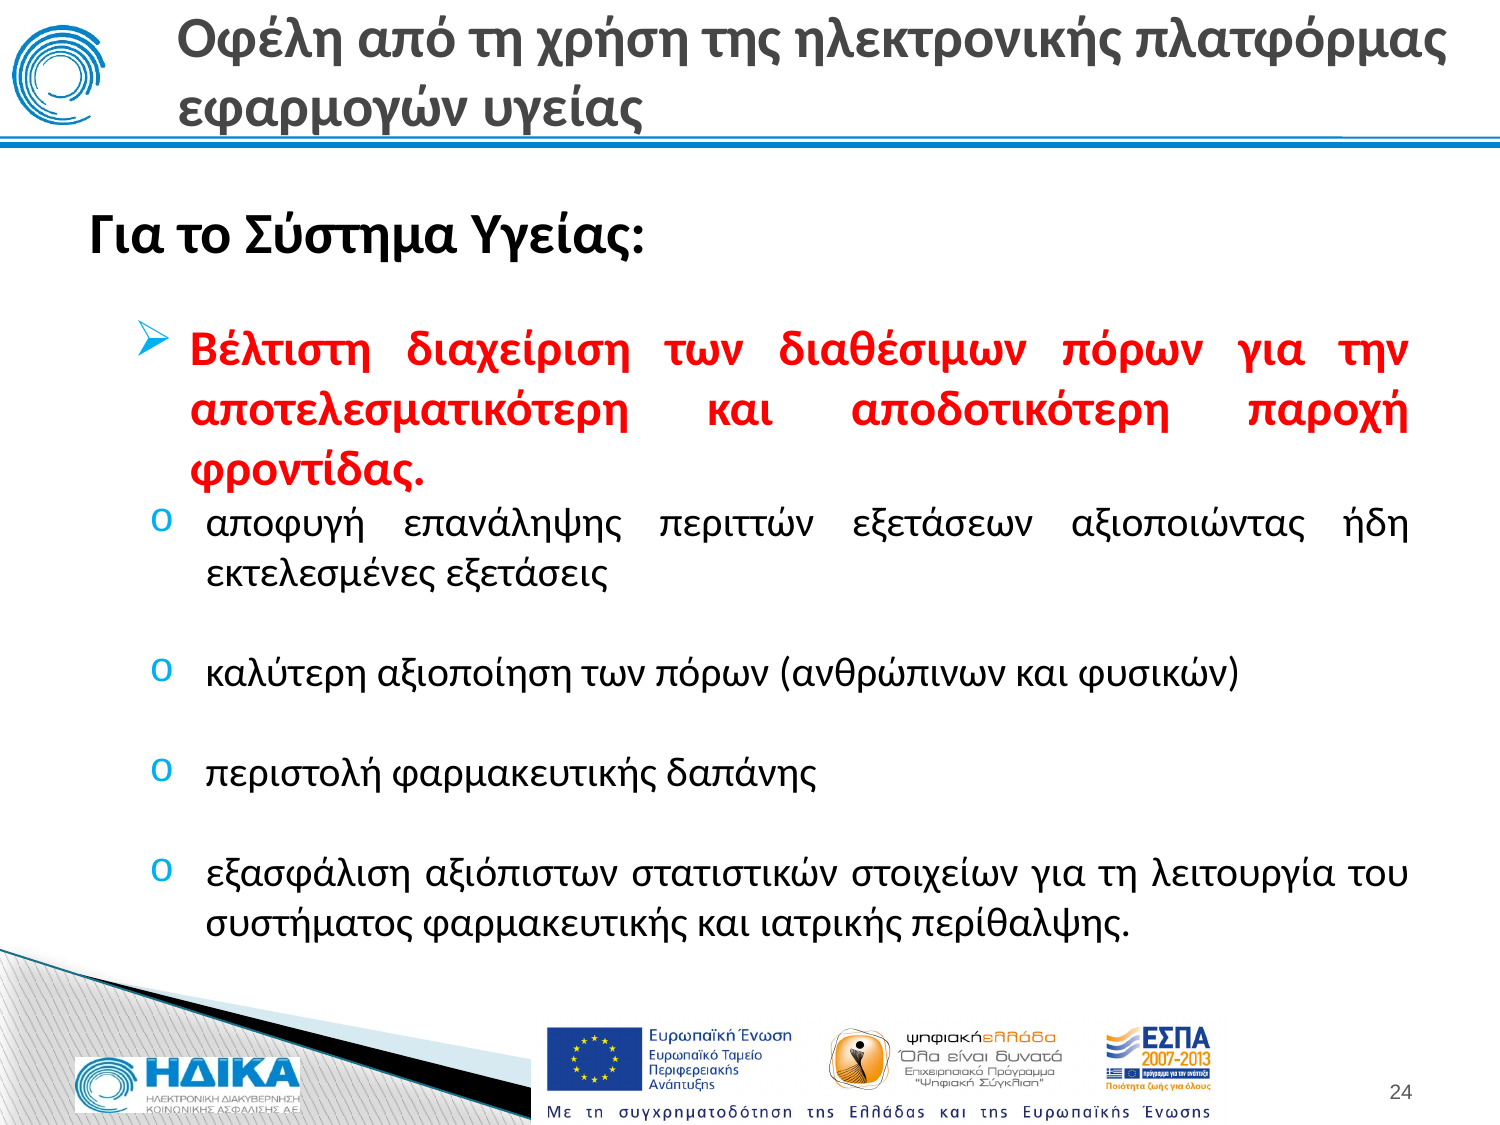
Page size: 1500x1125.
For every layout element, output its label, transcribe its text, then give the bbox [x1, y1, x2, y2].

picture [75, 1057, 300, 1113]
list Για το Σύστημα Υγείας: Βέλτιστη διαχείριση των διαθέσιμων πόρων για την αποτελεσματικότερη και αποδοτικότερη παροχή φροντίδας. αποφυγή επανάληψης περιττών εξετάσεων αξιοποιώντας ήδη εκτελεσμένες εξετάσεις καλύτερη αξιοποίηση των πόρων (ανθρώπινων και φυσικών) περιστολή φαρμακευτικής δαπάνης εξασφάλιση αξιόπιστων στατιστικών στοιχείων για τη λειτουργία του συστήματος φαρμακευτικής και ιατρικής περίθαλψης. [74, 187, 1426, 986]
slide_number 24 [1367, 1051, 1428, 1112]
picture [531, 1016, 1225, 1125]
picture [12, 24, 114, 125]
title Οφέλη από τη χρήση της ηλεκτρονικής πλατφόρμας εφαρμογών υγείας [162, 0, 1475, 163]
